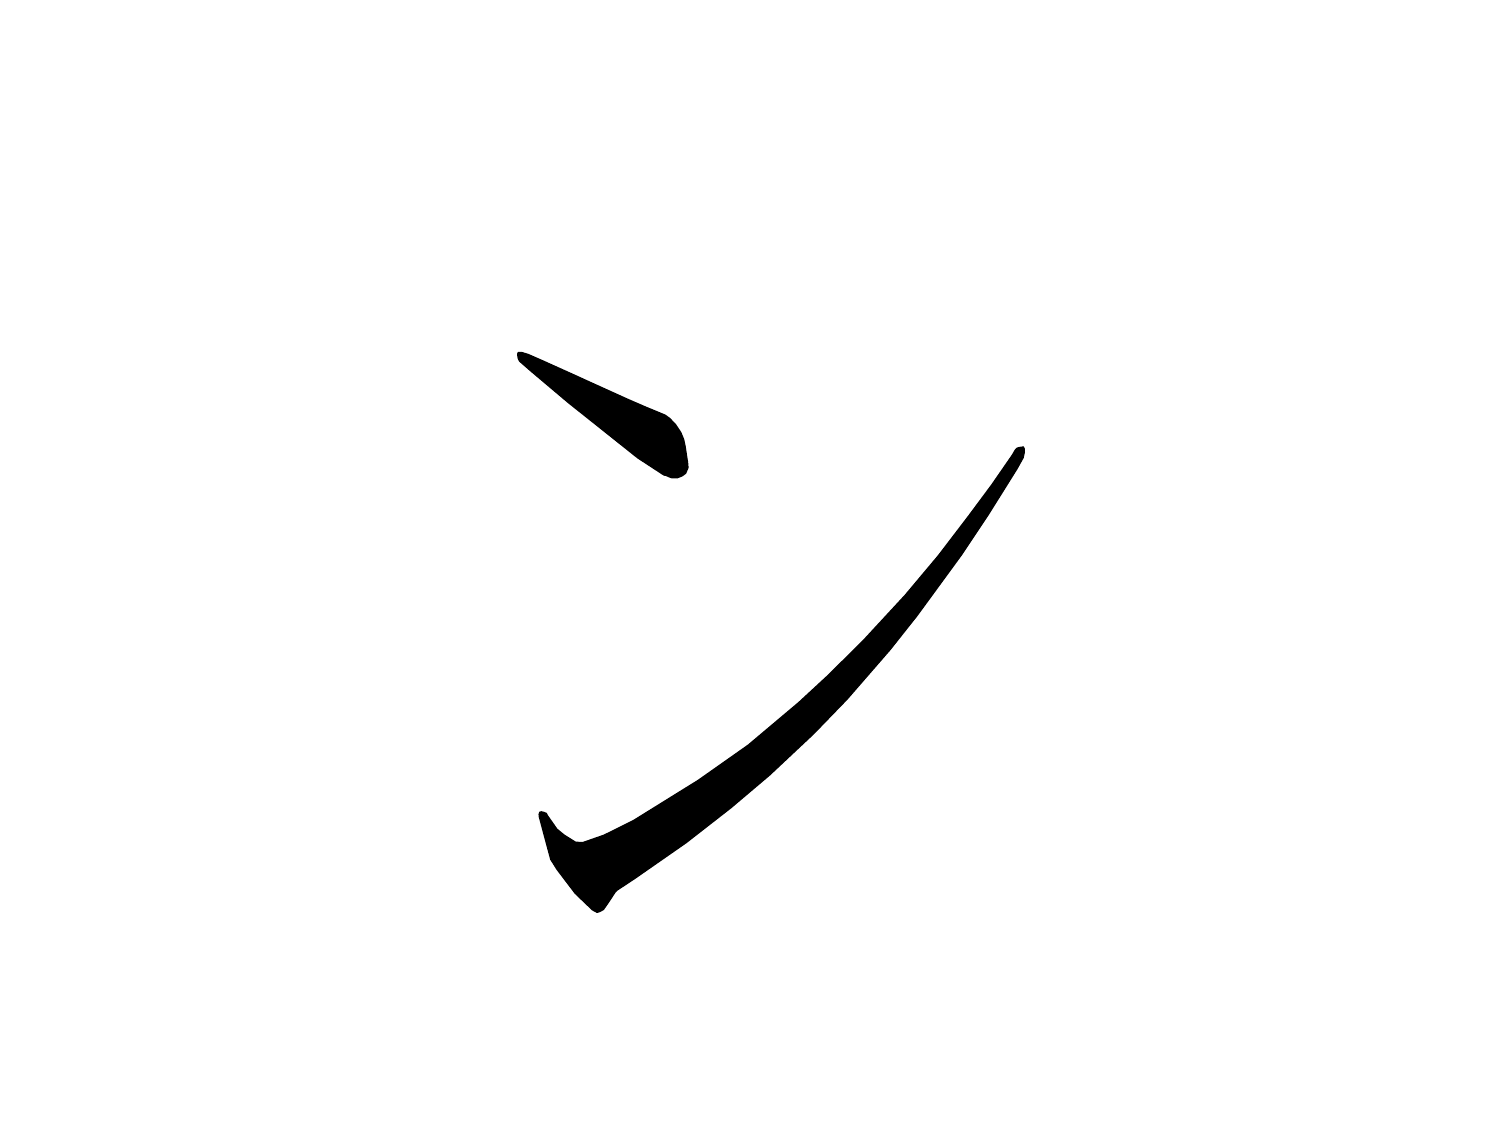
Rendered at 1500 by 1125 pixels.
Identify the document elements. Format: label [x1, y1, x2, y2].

text_box [536, 444, 1027, 916]
text_box [514, 349, 691, 481]
